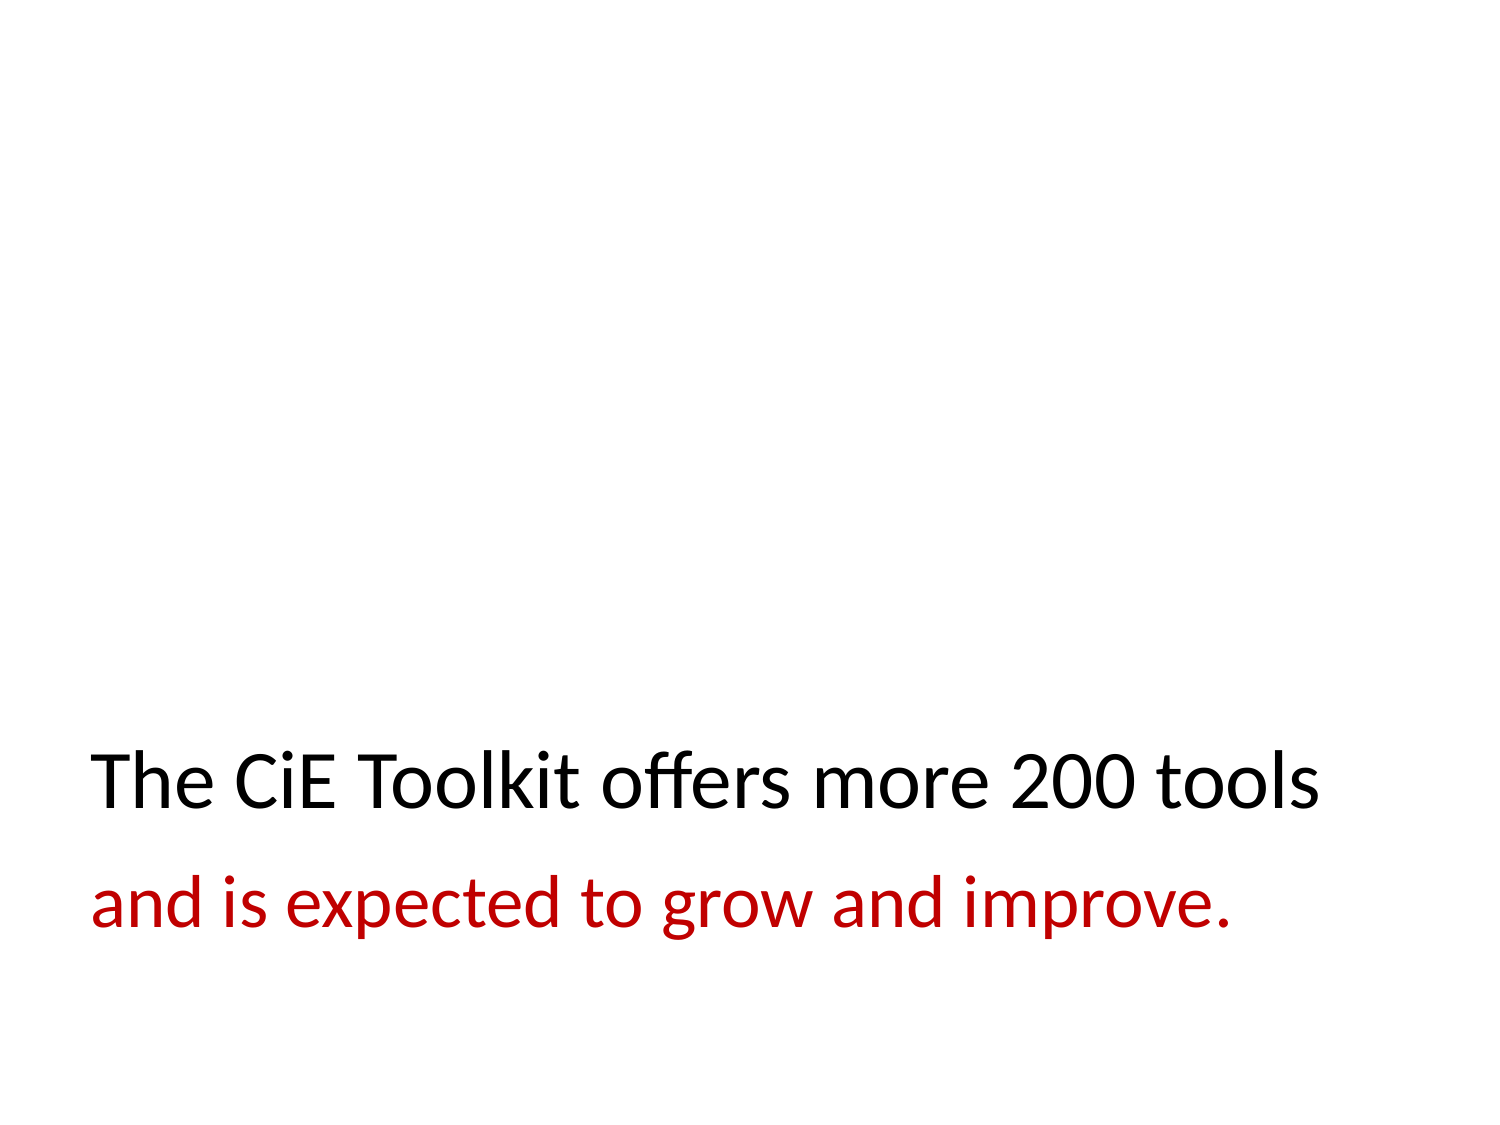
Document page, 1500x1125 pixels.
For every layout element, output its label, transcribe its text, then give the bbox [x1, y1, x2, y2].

subtitle The CiE Toolkit offers more 200 tools and is expected to grow and improve. [0, 546, 1500, 951]
